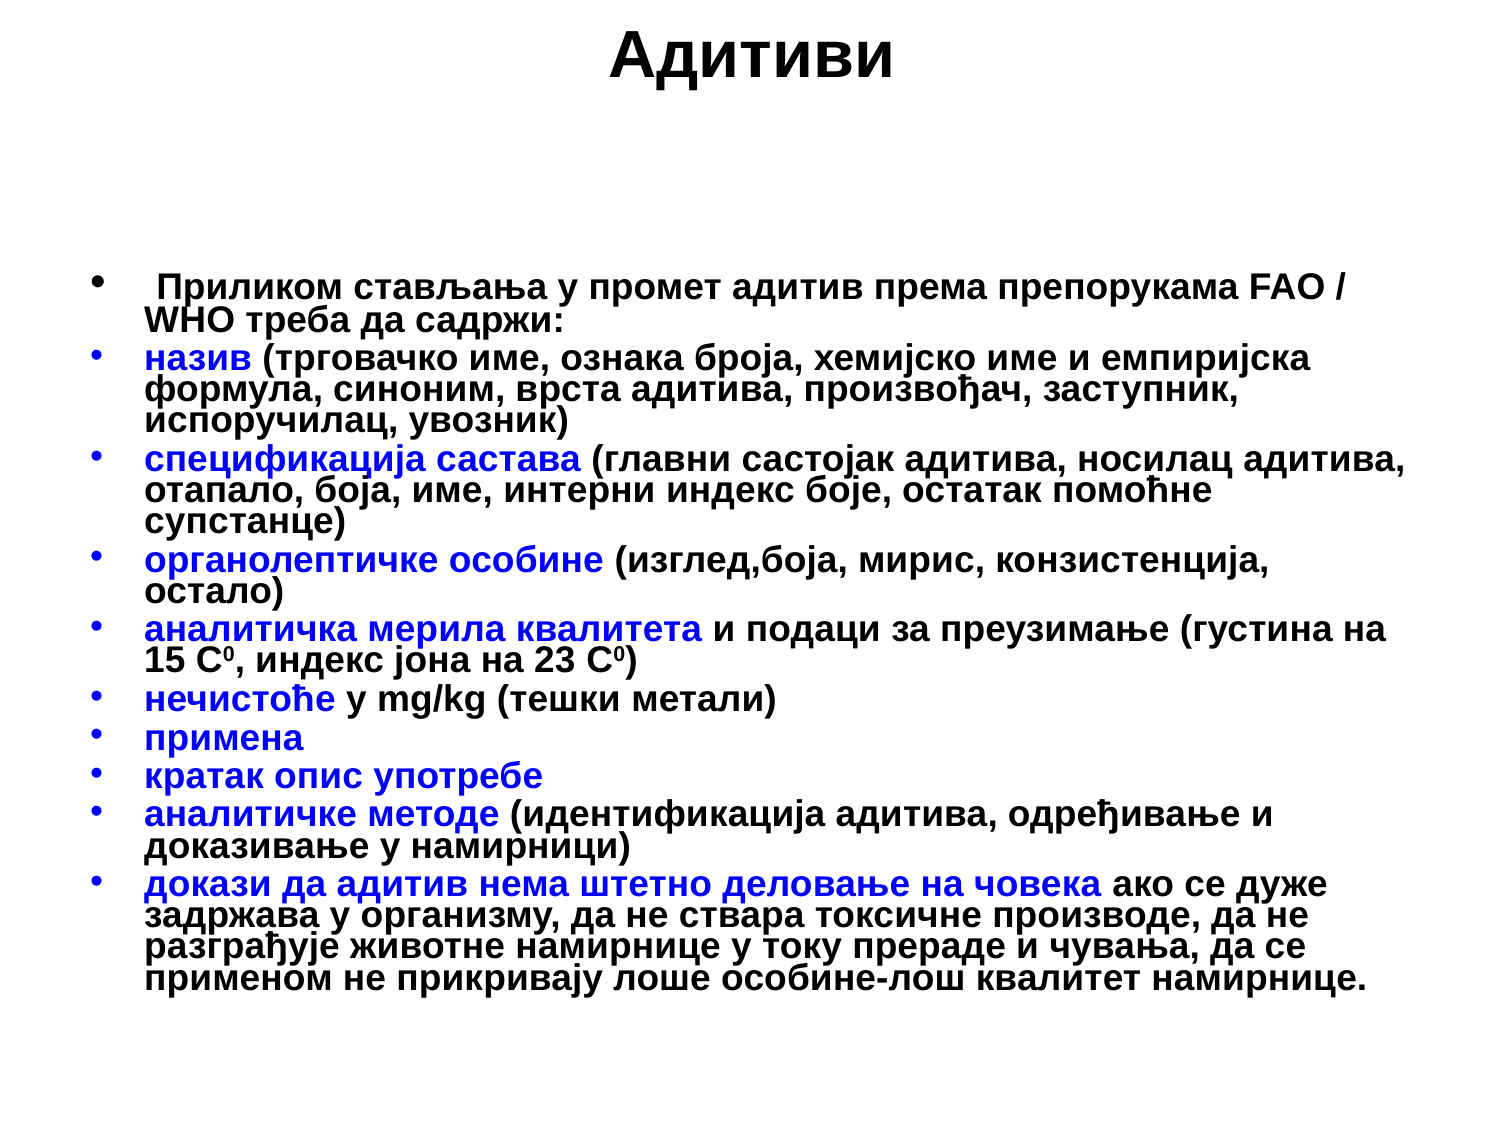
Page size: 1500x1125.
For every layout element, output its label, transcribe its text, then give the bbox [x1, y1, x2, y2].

list Приликом стављања у промет адитив према препорукама FAO / WHO треба да садржи: назив (трговачко име, ознака броја, хемијско име и емпиријска формула, синоним, врста адитива, произвођач, заступник, испоручилац, увозник) спецификација састава (главни састојак адитива, носилац адитива, отапало, боја, име, интерни индекс боје, остатак помоћне супстанце) органолептичке особине (изглед,боја, мирис, конзистенција, остало) аналитичка мерила квалитета и подаци за преузимање (густина на 15 С0, индекс јона на 23 С0) нечистоће у mg/kg (тешки метали) примена кратак опис употребе аналитичке методе (идентификација адитива, одређивање и доказивање у намирници) докази да адитив нема штетно деловање на човека ако се дуже задржава у организму, да не ствара токсичне производе, да не разграђује животне намирнице у току прераде и чувања, да се применом не прикривају лоше особине-лош квалитет намирнице. [74, 262, 1426, 1006]
text_box Адитиви [76, 19, 1427, 91]
